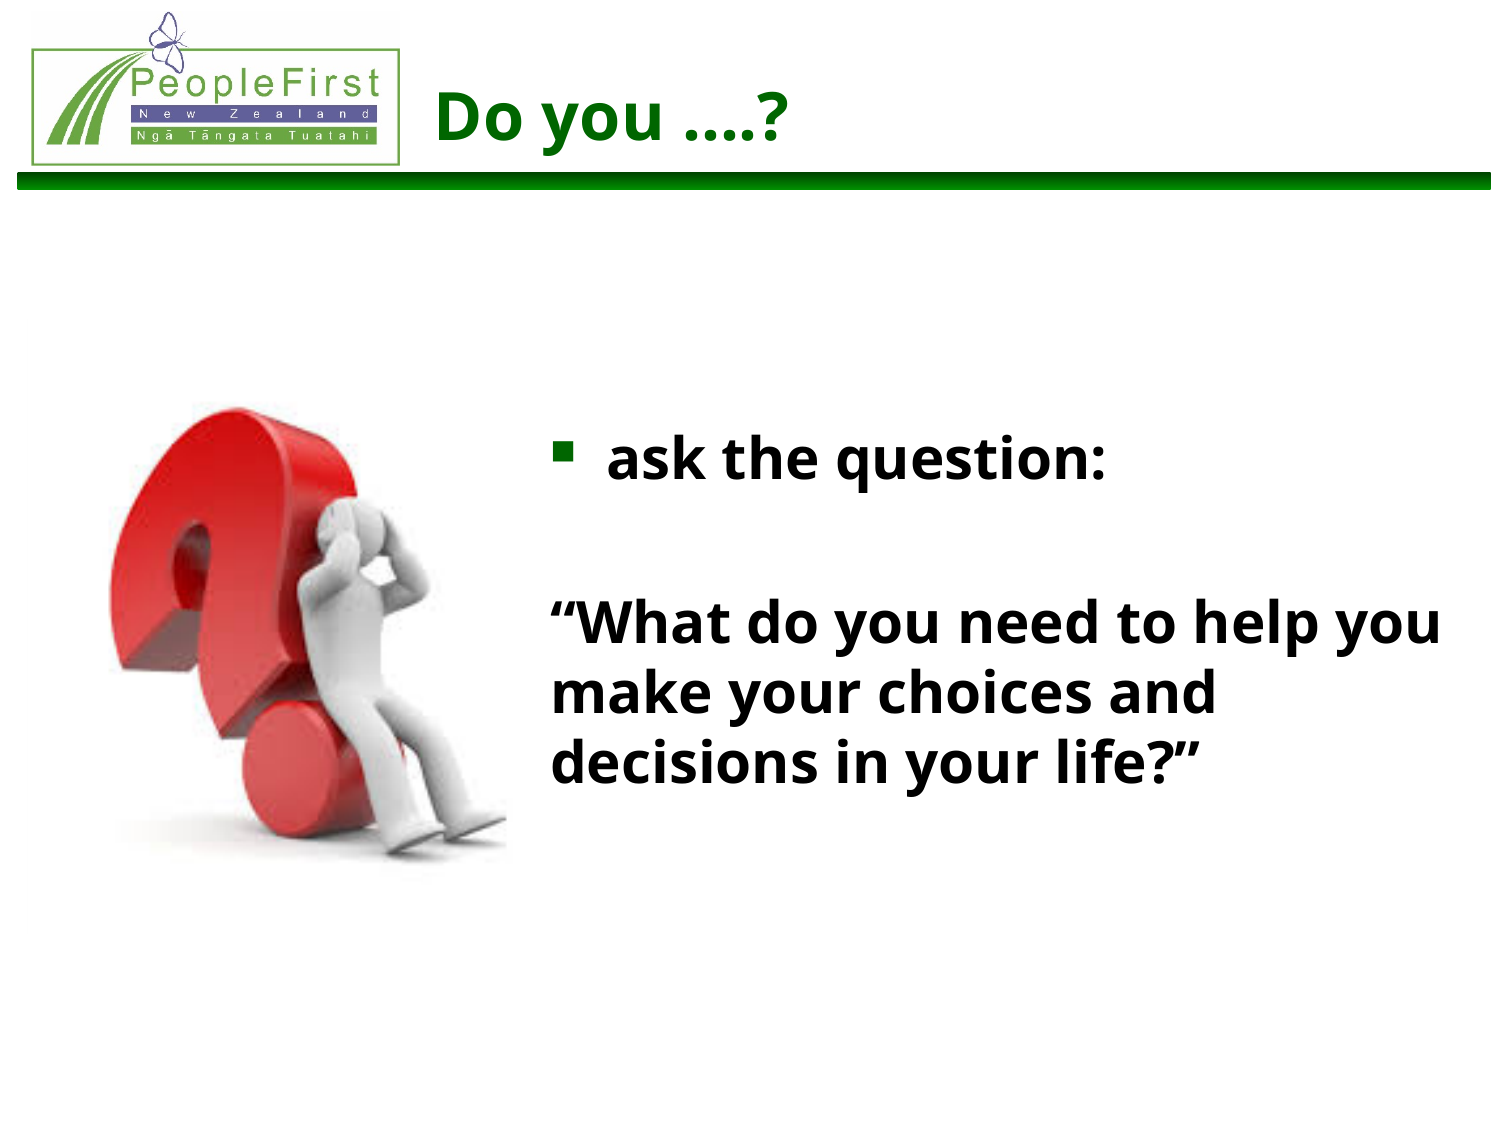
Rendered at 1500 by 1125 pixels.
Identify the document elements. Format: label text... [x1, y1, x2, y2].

picture [31, 11, 400, 166]
picture [26, 319, 588, 934]
list ask the question: “What do you need to help you make your choices and decisions in your life?” [591, 414, 1491, 934]
title Do you ….? [419, 66, 1491, 145]
